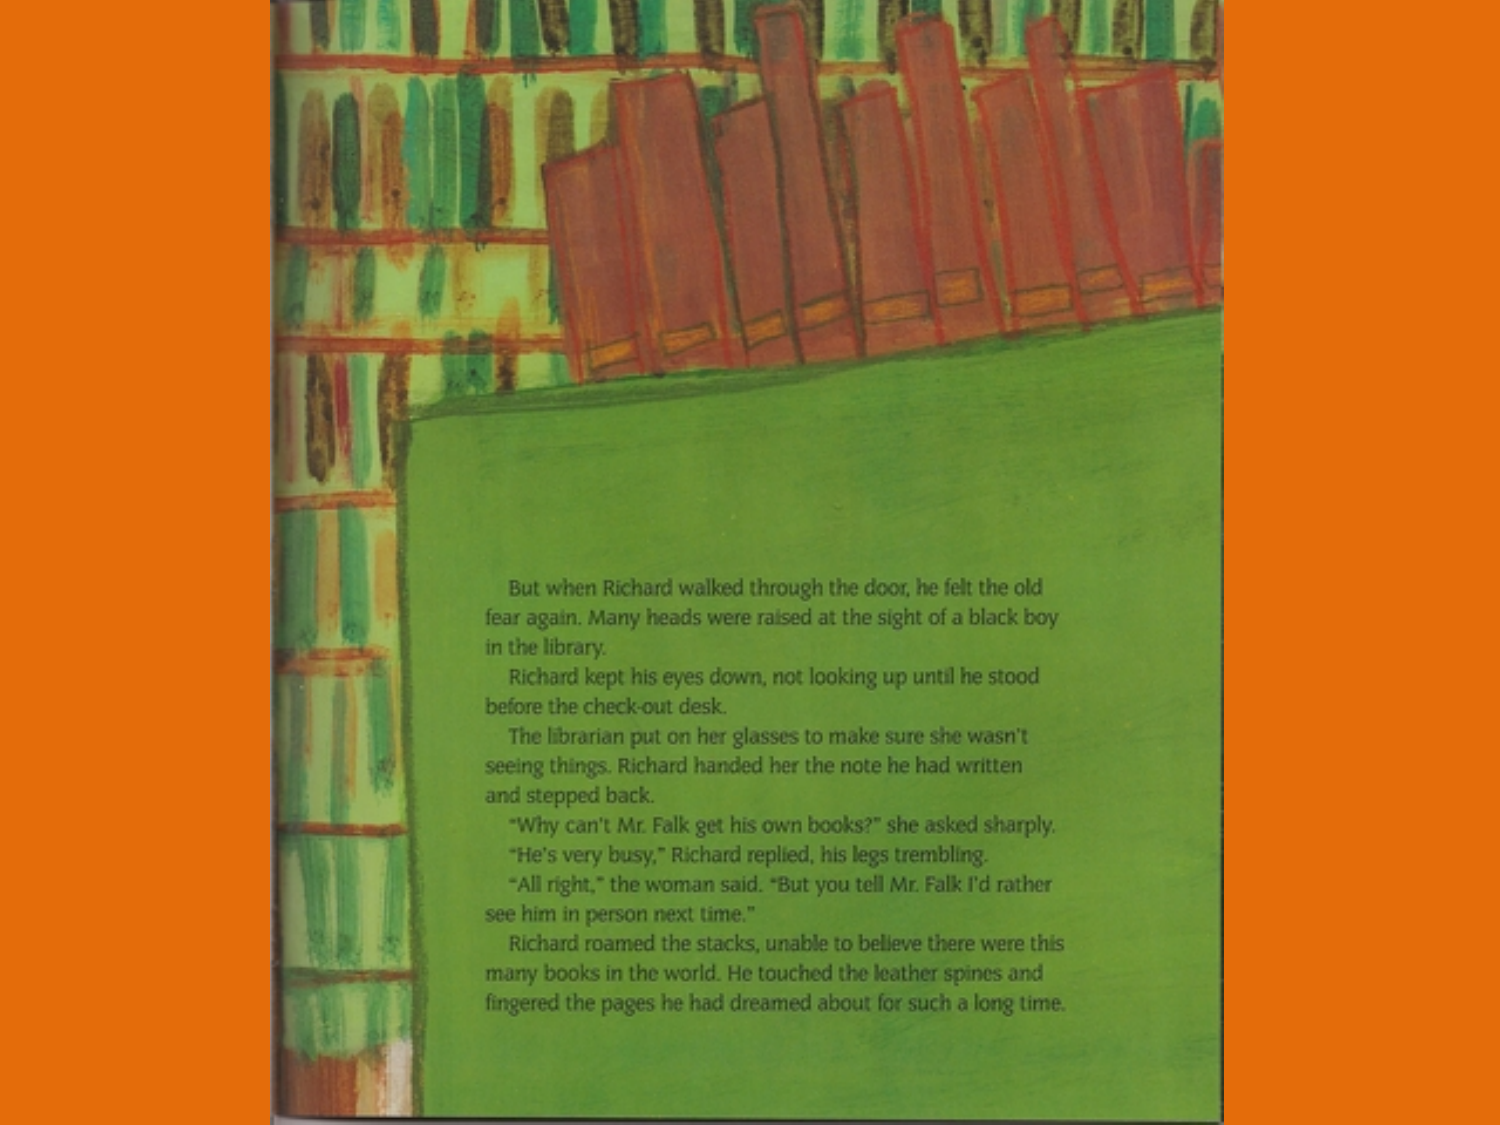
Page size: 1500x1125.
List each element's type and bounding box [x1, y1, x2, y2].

picture [269, 0, 1225, 1125]
